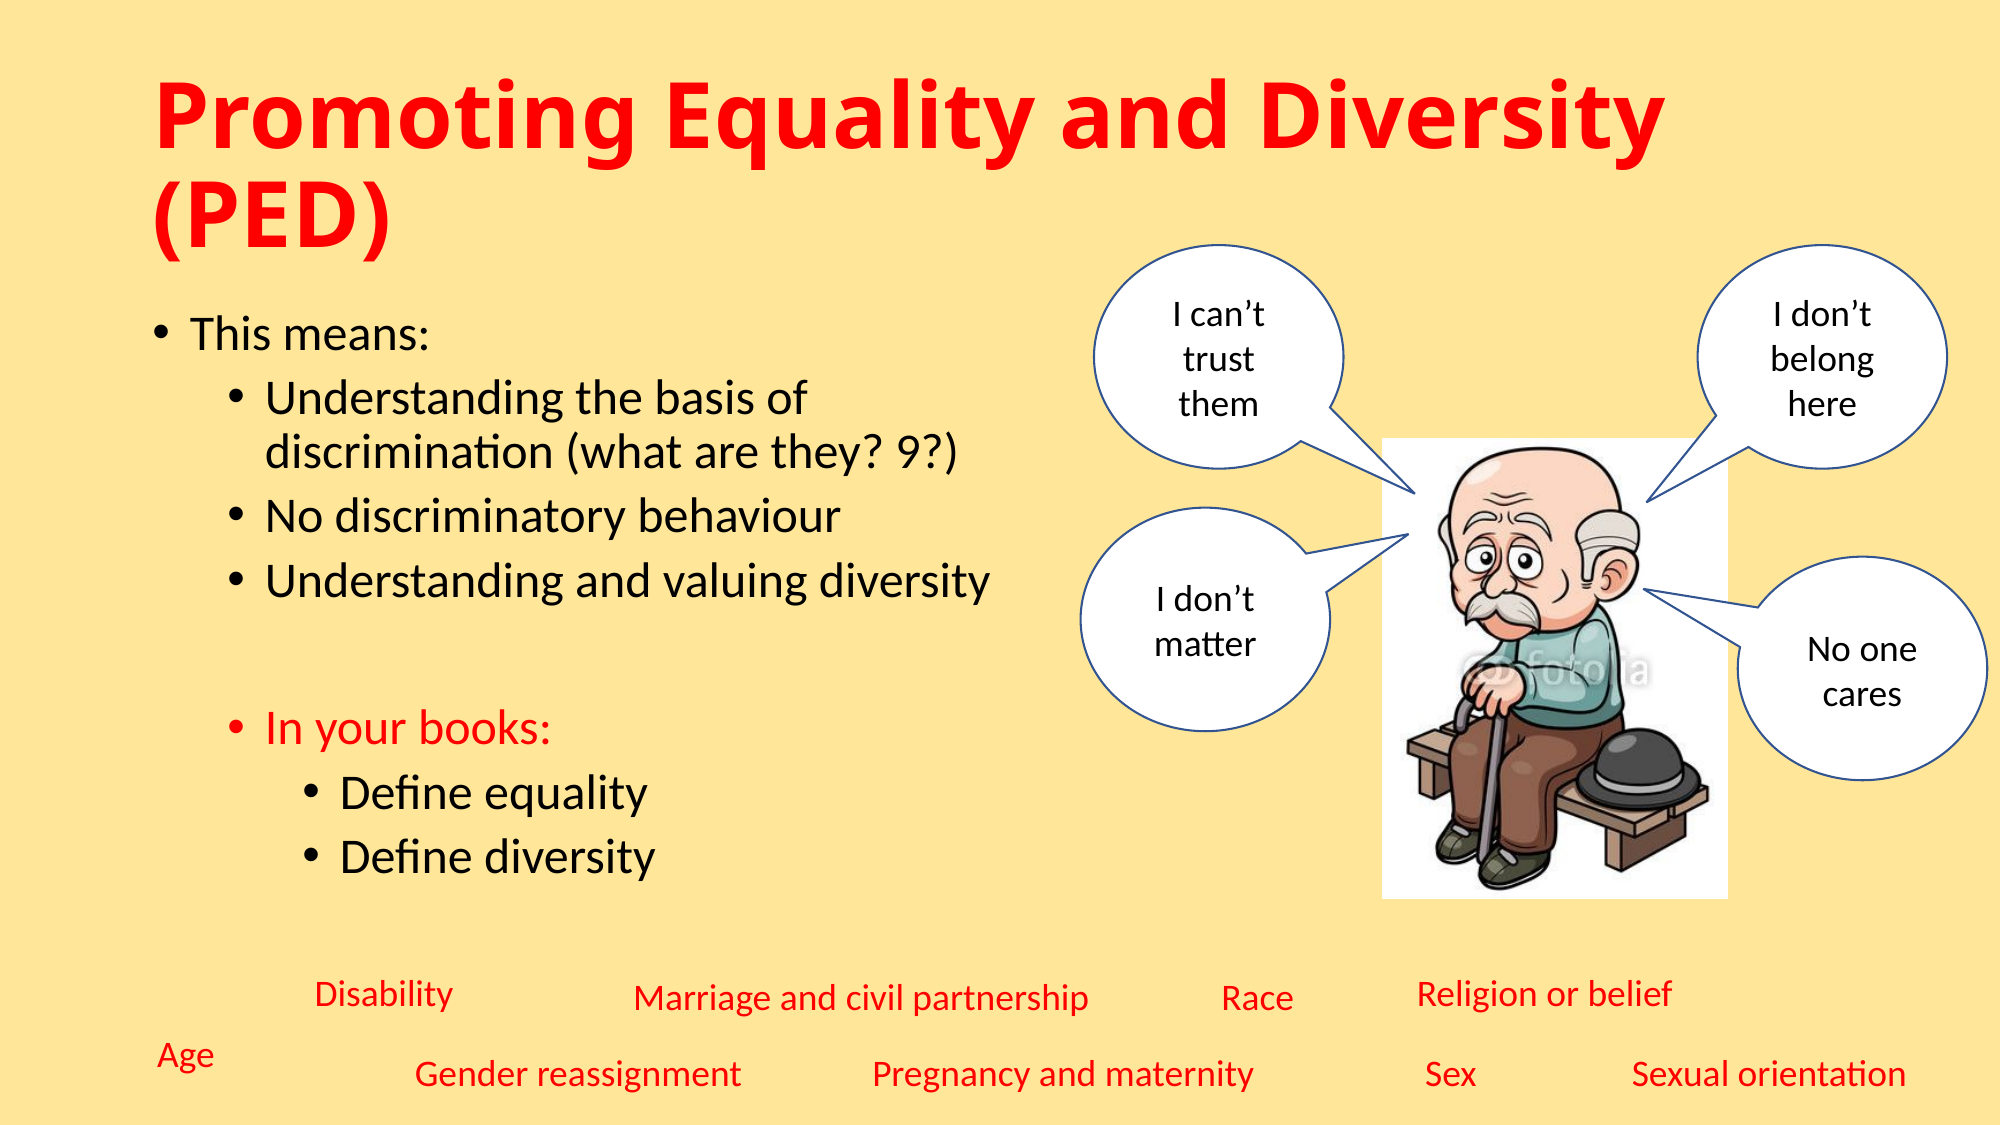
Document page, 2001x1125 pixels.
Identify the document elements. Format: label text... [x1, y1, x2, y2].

list This means: Understanding the basis of discrimination (what are they? 9?) No discriminatory behaviour Understanding and valuing diversity In your books: Define equality Define diversity [137, 299, 1029, 899]
text_box Religion or belief [1367, 961, 1723, 1022]
text_box Sex [1273, 1041, 1592, 1102]
text_box Disability [285, 961, 484, 1022]
text_box I can’t trust them [1092, 244, 1382, 480]
text_box I don’t matter [1079, 506, 1382, 733]
text_box Pregnancy and maternity [823, 1041, 1273, 1102]
text_box I don’t belong here [1696, 244, 1949, 470]
text_box No one cares [1728, 555, 1989, 782]
title Promoting Equality and Diversity (PED) [137, 59, 1863, 278]
text_box Gender reassignment [384, 1041, 773, 1102]
text_box Age [86, 1022, 286, 1082]
text_box Race [1127, 965, 1388, 1026]
text_box Marriage and civil partnership [591, 965, 1127, 1026]
picture [1382, 438, 1728, 899]
text_box Sexual orientation [1592, 1041, 1947, 1102]
